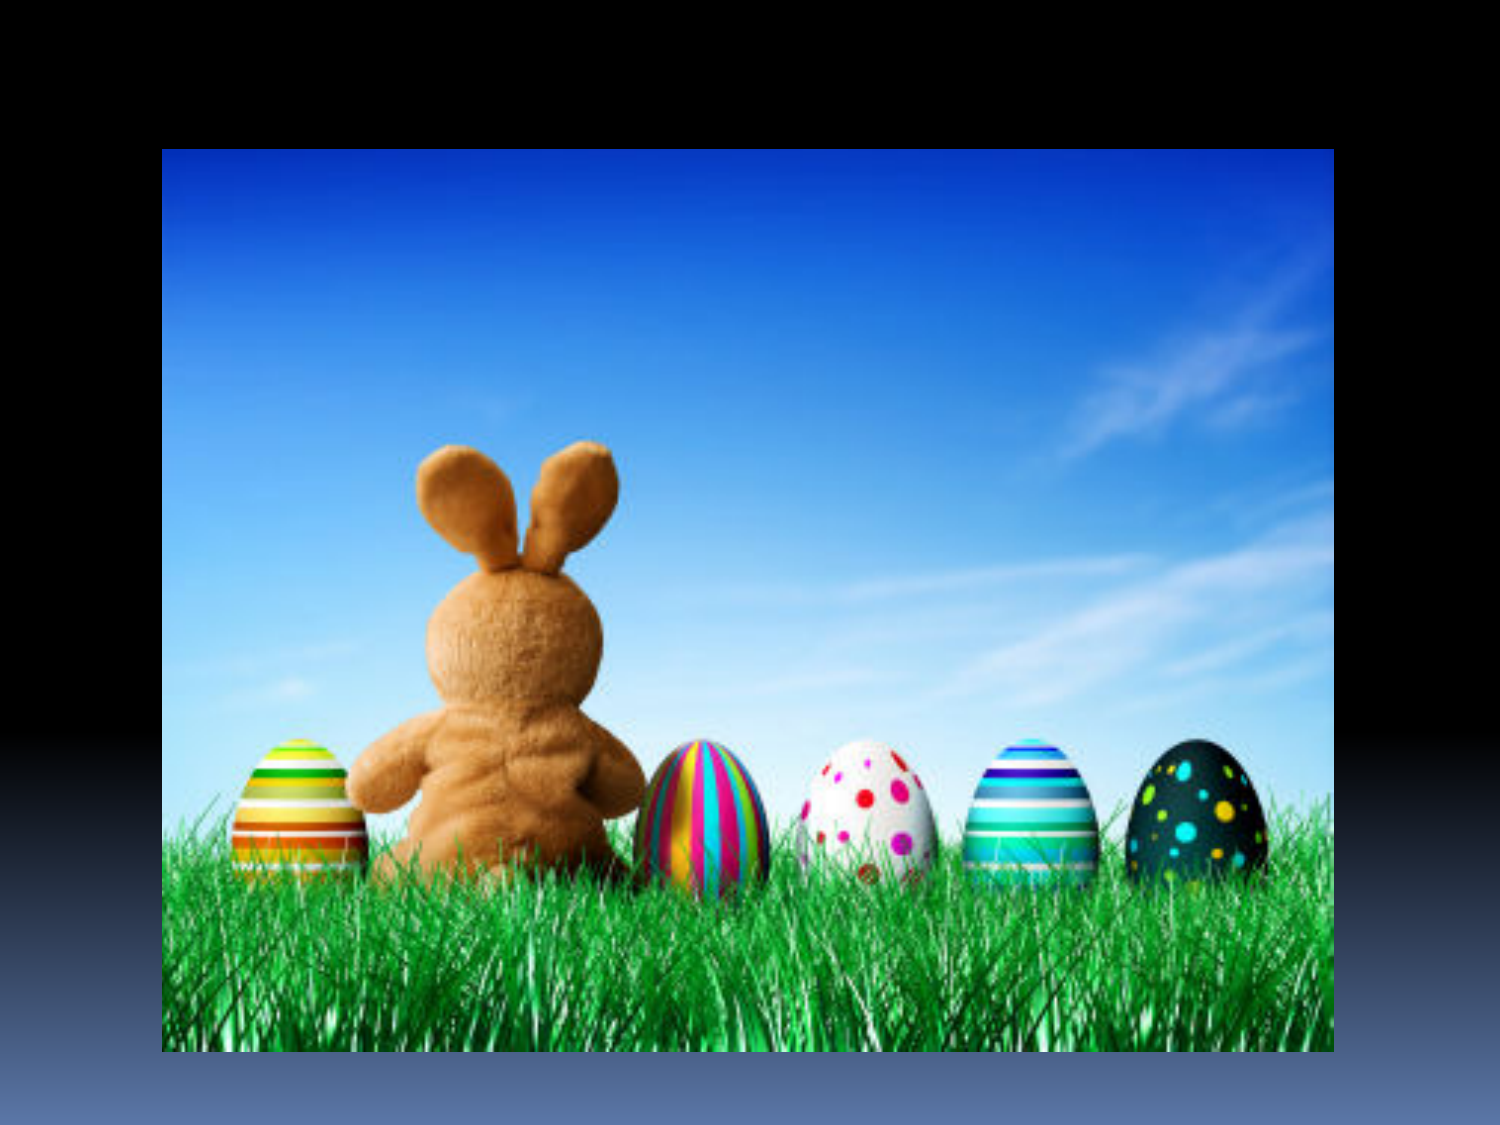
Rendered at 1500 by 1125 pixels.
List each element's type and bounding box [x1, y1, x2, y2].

picture [162, 149, 1335, 1052]
